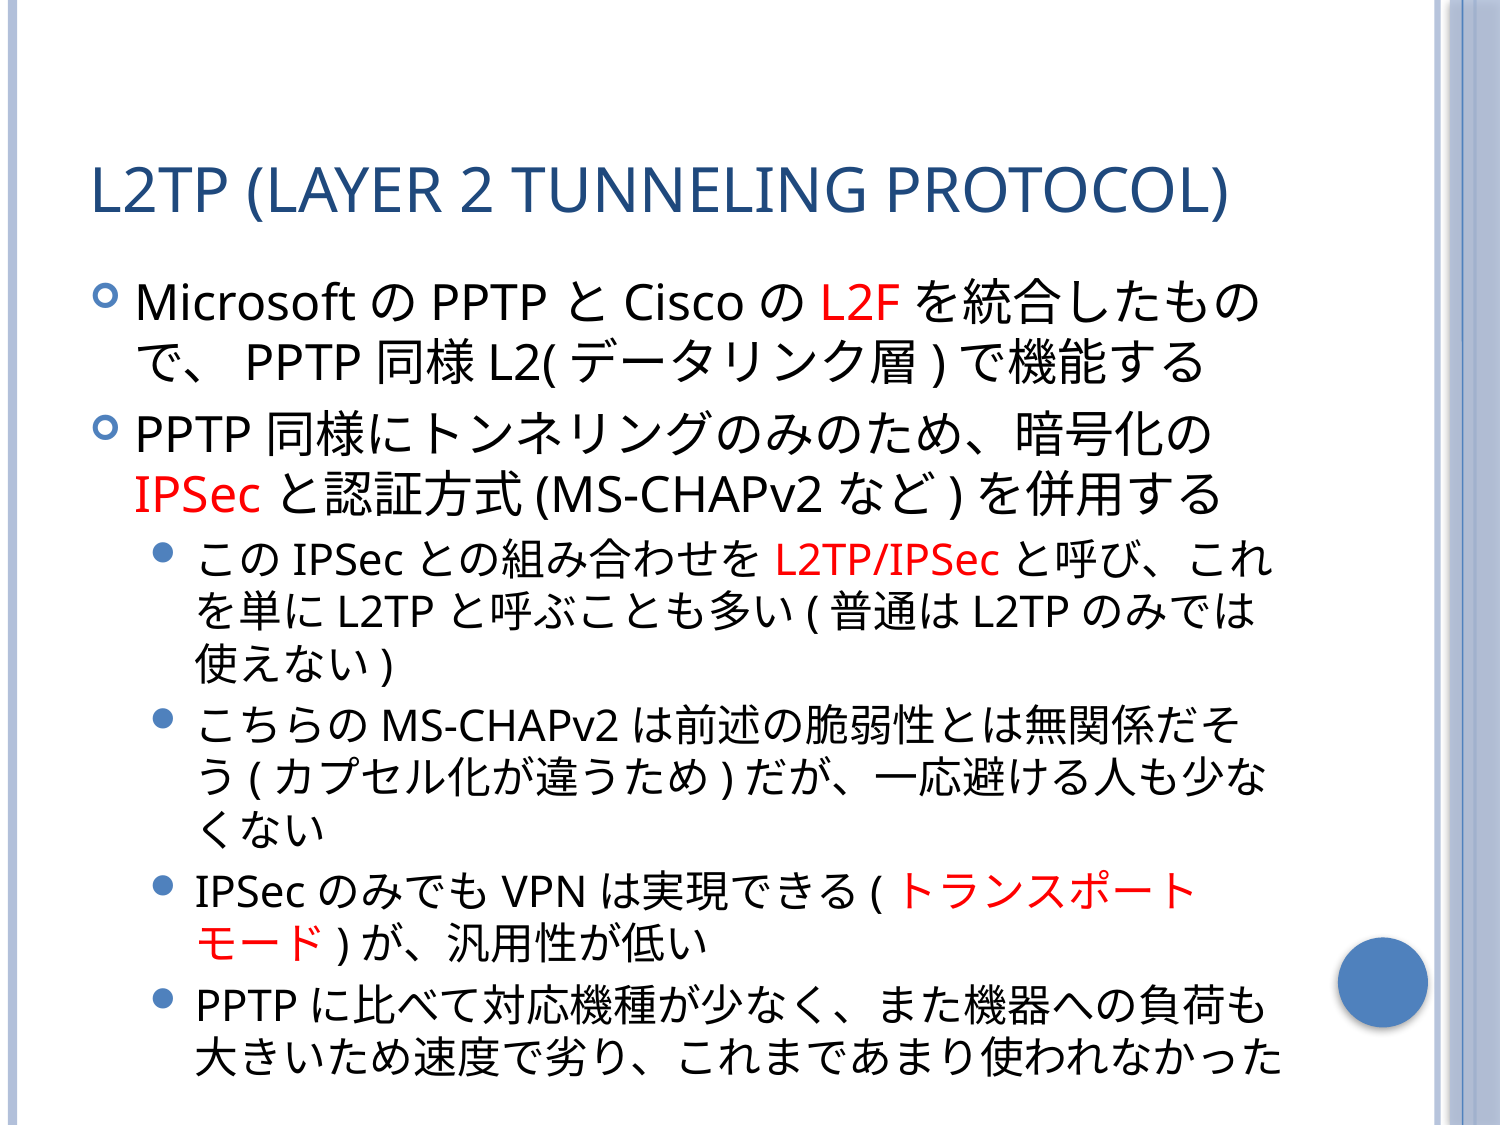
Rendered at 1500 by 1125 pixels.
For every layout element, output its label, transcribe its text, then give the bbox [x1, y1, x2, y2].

list MicrosoftのPPTPとCiscoのL2Fを統合したもので、PPTP同様L2(データリンク層)で機能する PPTP同様にトンネリングのみのため、暗号化のIPSecと認証方式(MS-CHAPv2など)を併用する このIPSecとの組み合わせをL2TP/IPSecと呼び、これを単にL2TPと呼ぶことも多い(普通はL2TPのみでは使えない) こちらのMS-CHAPv2は前述の脆弱性とは無関係だそう(カプセル化が違うため)だが、一応避ける人も少なくない IPSecのみでもVPNは実現できる(トランスポートモード)が、汎用性が低い PPTPに比べて対応機種が少なく、また機器への負荷も大きいため速度で劣り、これまであまり使われなかった [75, 262, 1300, 1062]
title L2TP (Layer 2 Tunneling Protocol) [75, 45, 1300, 233]
